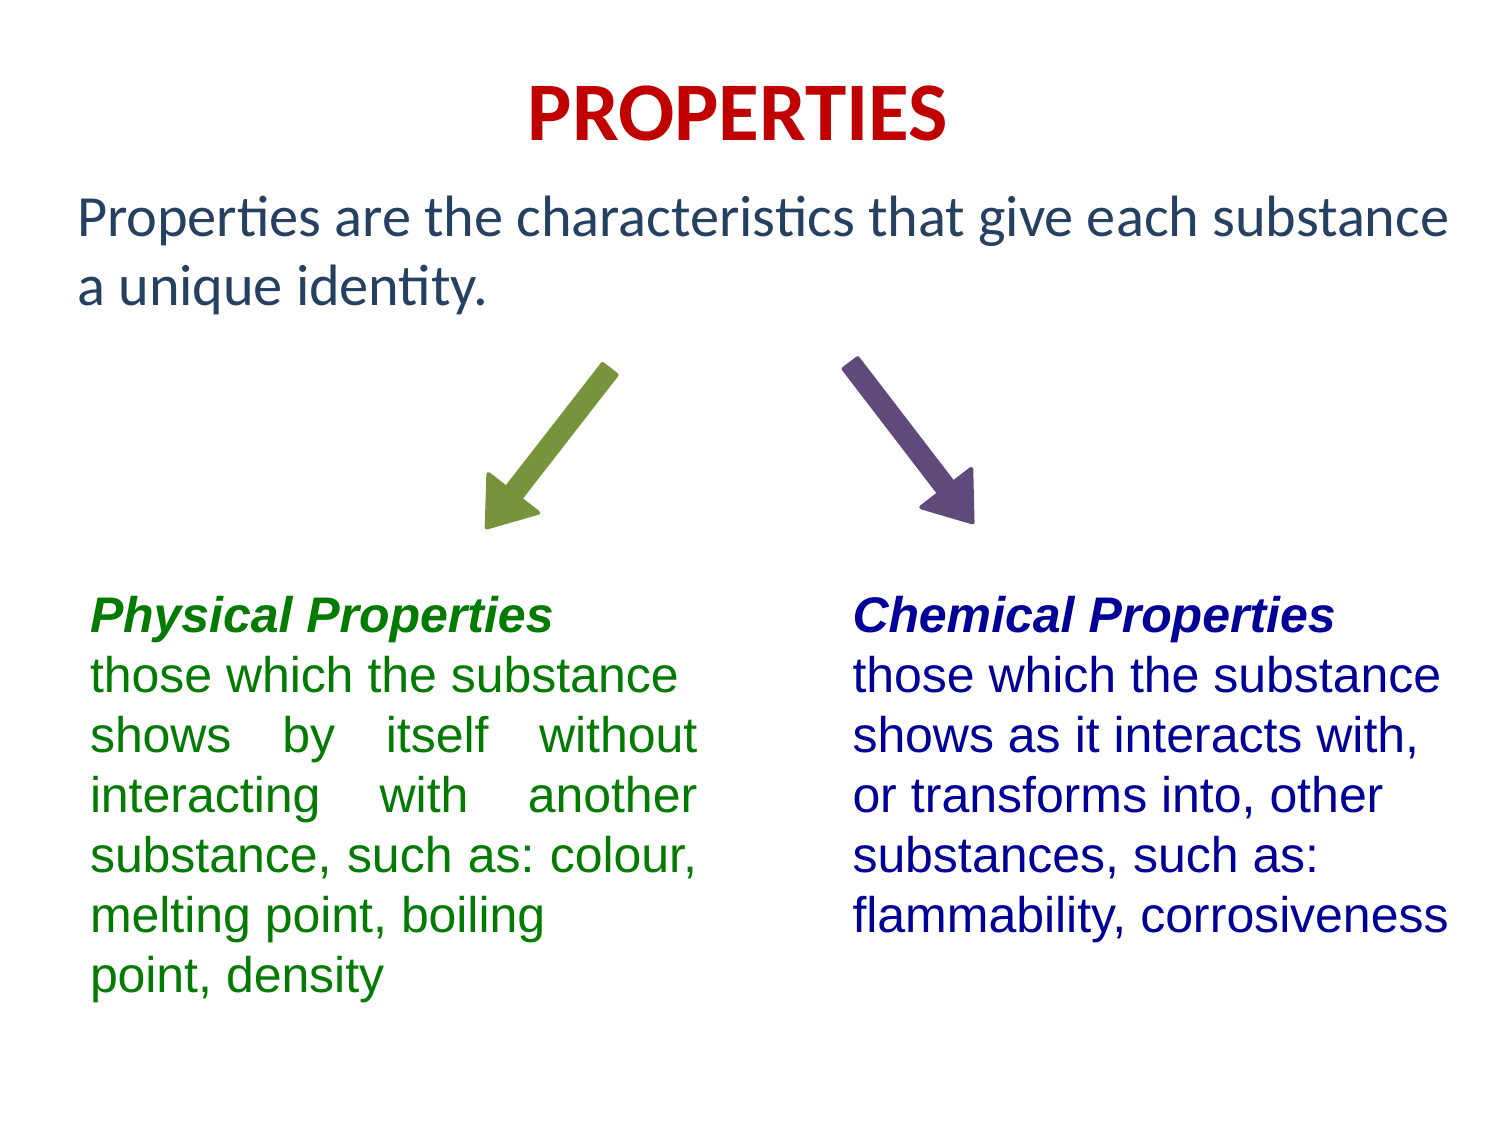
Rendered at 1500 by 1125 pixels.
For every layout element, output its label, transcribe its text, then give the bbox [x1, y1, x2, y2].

text_box Properties [100, 50, 1376, 125]
text_box [841, 356, 975, 525]
text_box Chemical Properties those which the substance shows as it interacts with, or transforms into, other substances, such as: flammability, corrosiveness [837, 575, 1475, 1011]
text_box [484, 362, 619, 530]
text_box Properties are the characteristics that give each substance a unique identity. [62, 125, 1488, 325]
text_box Physical Properties those which the substance shows by itself without interacting with another substance, such as: colour, melting point, boiling point, density [75, 575, 713, 1011]
